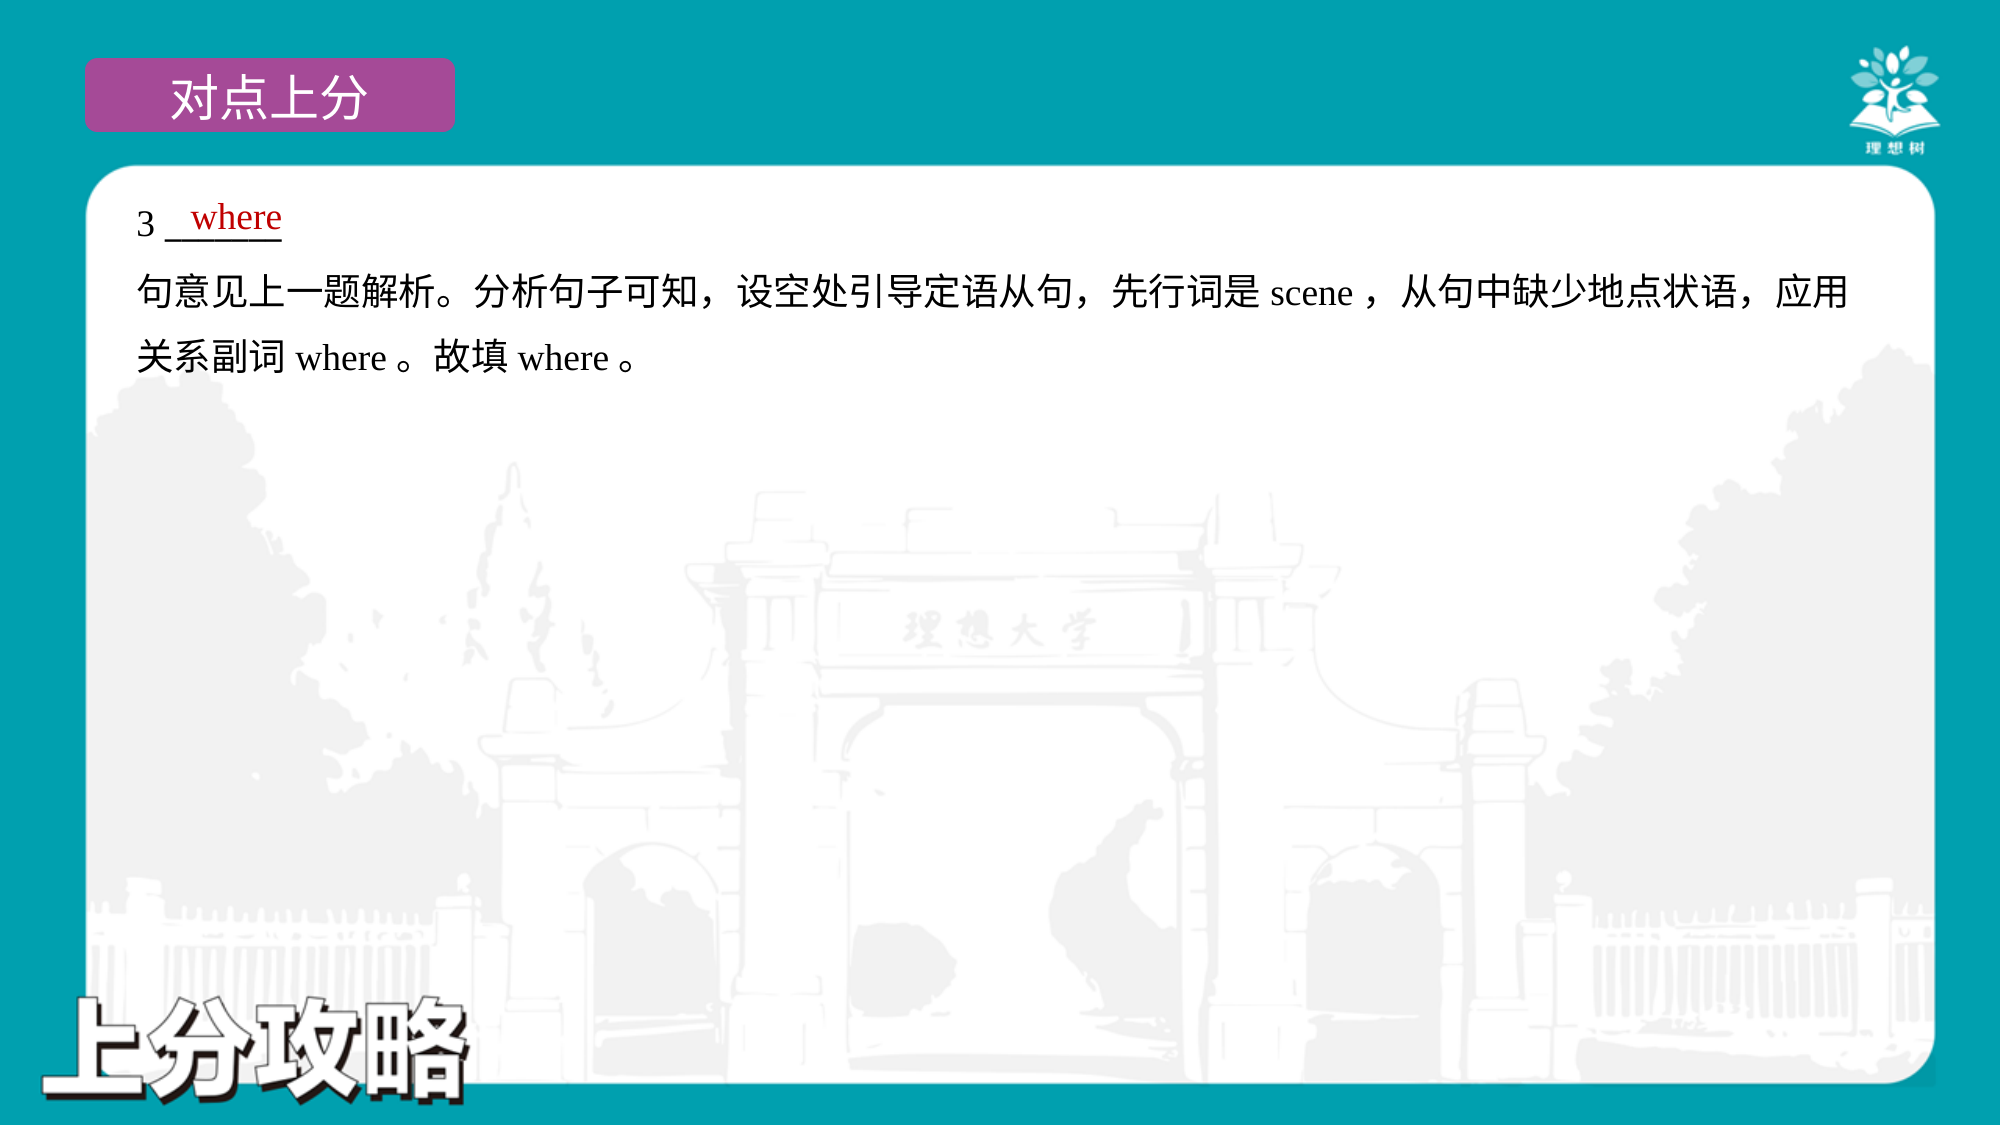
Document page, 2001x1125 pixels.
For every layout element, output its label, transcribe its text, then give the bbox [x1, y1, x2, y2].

text_box 句意见上一题解析。分析句子可知，设空处引导定语从句，先行词是scene，从句中缺少地点状语，应用 关系副词where。故填where。 [136, 244, 1865, 372]
picture [0, 0, 2000, 1125]
text_box 3 _______ [136, 176, 1865, 237]
text_box where [176, 170, 296, 230]
